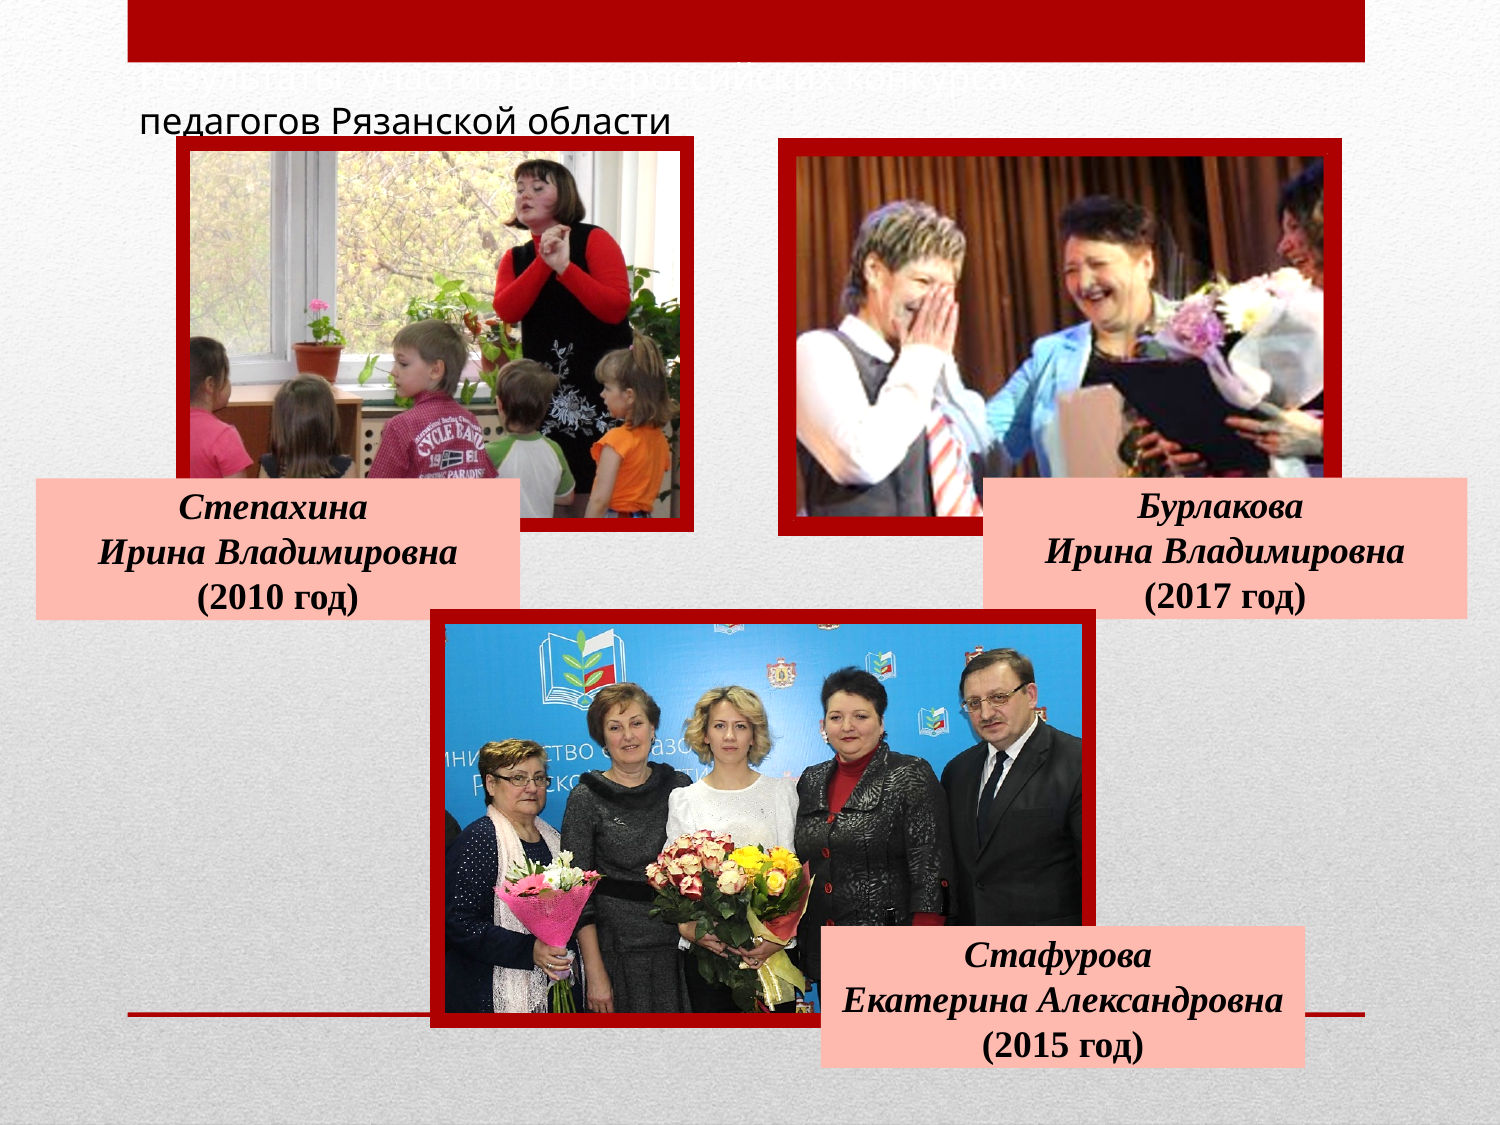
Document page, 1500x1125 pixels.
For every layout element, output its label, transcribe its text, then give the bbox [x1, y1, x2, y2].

text_box Стафурова Екатерина Александровна (2015 год) [819, 924, 1307, 1070]
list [444, 623, 1083, 1014]
text_box Бурлакова Ирина Владимировна (2017 год) [981, 476, 1469, 621]
text_box Степахина Ирина Владимировна (2010 год) [34, 477, 522, 622]
title Результаты участия во Всероссийских конкурсах педагогов Рязанской области [123, 0, 1500, 194]
picture [791, 151, 1329, 522]
picture [189, 149, 681, 519]
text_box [730, 247, 1124, 551]
